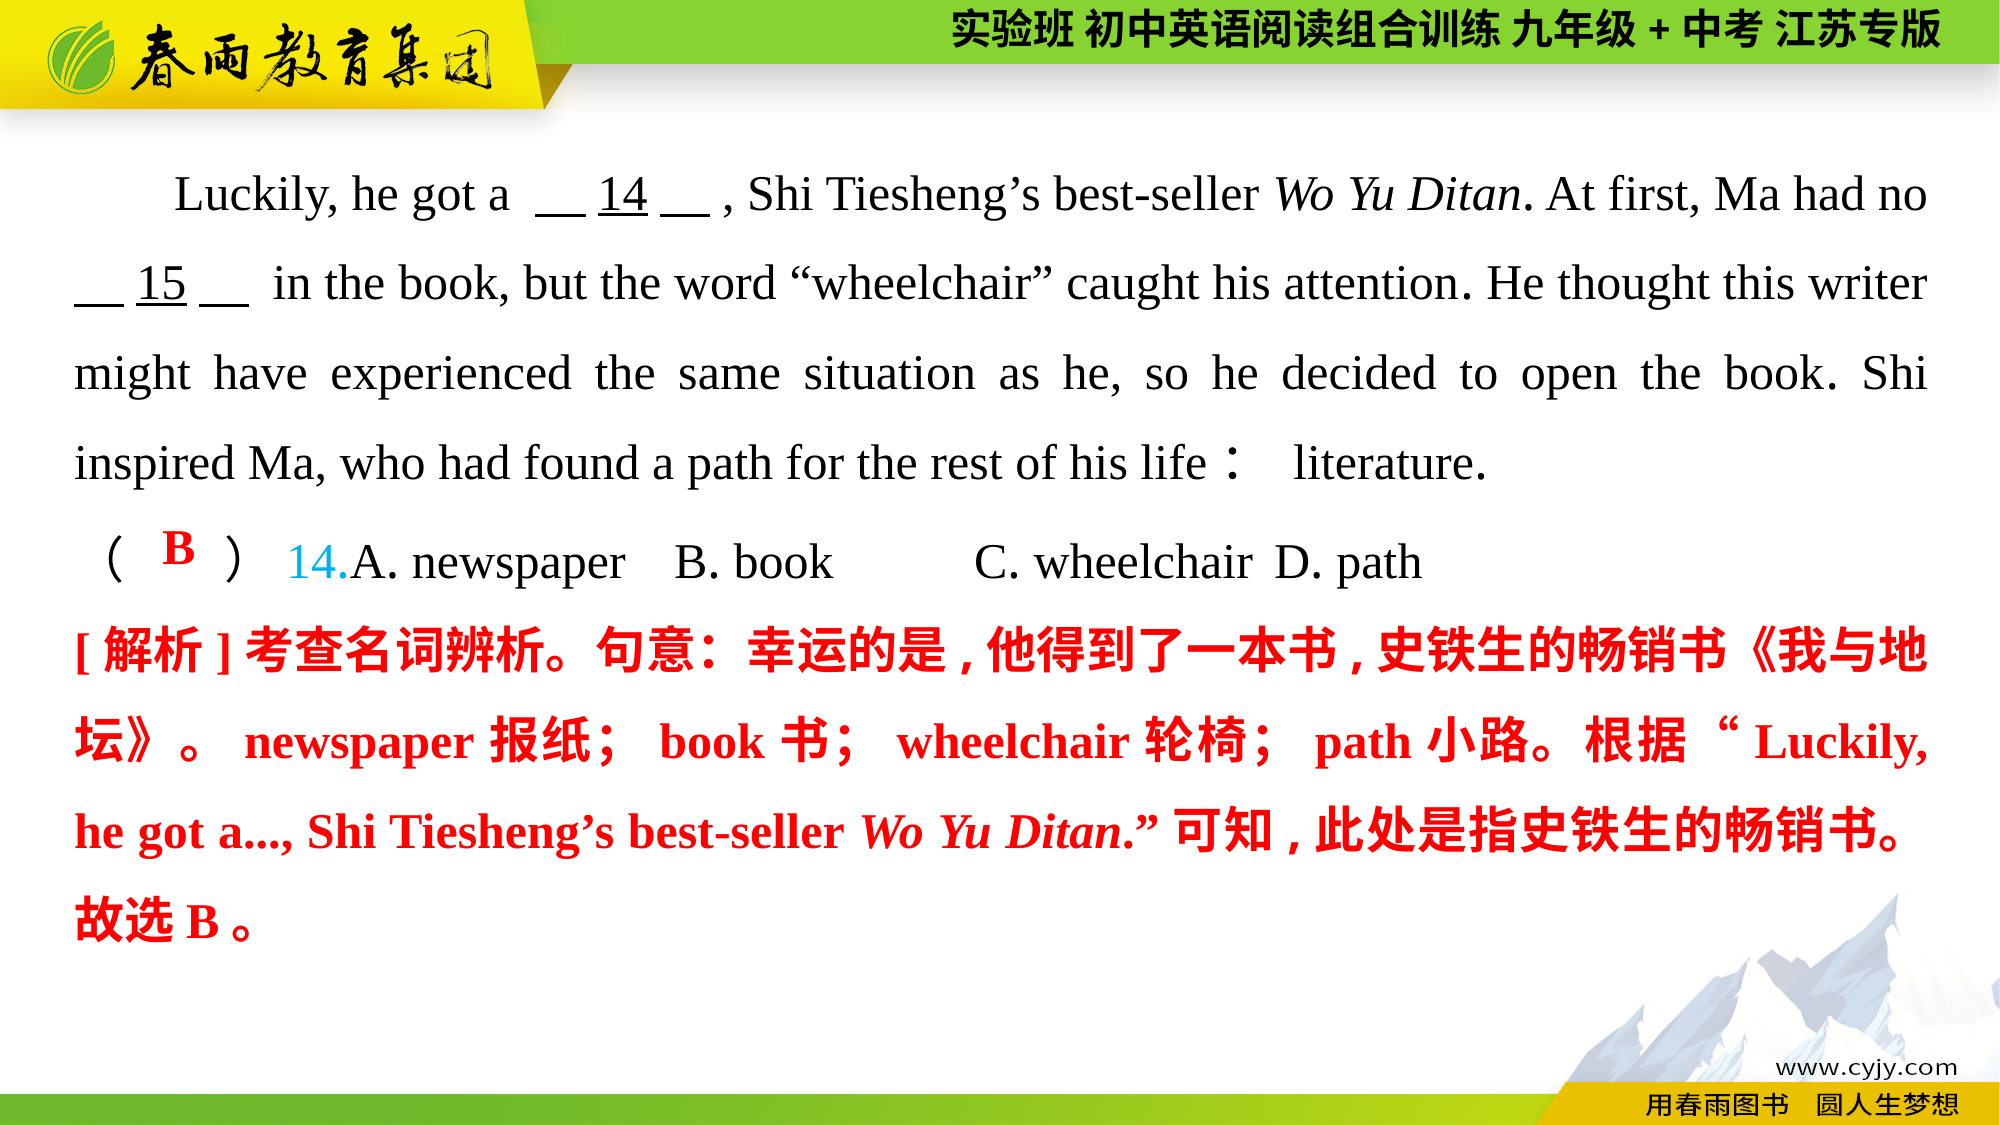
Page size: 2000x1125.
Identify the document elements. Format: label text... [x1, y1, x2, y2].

text_box [解析]考查名词辨析。句意：幸运的是,他得到了一本书,史铁生的畅销书《我与地坛》。newspaper报纸；book书；wheelchair轮椅；path小路。根据“Luckily, he got a..., Shi Tiesheng’s best-seller Wo Yu Ditan.”可知,此处是指史铁生的畅销书。故选B。 [59, 581, 1944, 957]
text_box B [134, 507, 211, 581]
text_box （ ）14.A. newspaper B. book C. wheelchair D. path [59, 491, 1944, 581]
picture [0, 0, 2000, 1125]
list Luckily, he got a 14 , Shi Tiesheng’s best-seller Wo Yu Ditan. At first, Ma had no 15 in the book, but the word “wheelchair” caught his attention. He thought this writer might have experienced the same situation as he, so he decided to open the book. Shi inspired Ma, who had found a path for the rest of his life： literature. [59, 122, 1944, 490]
